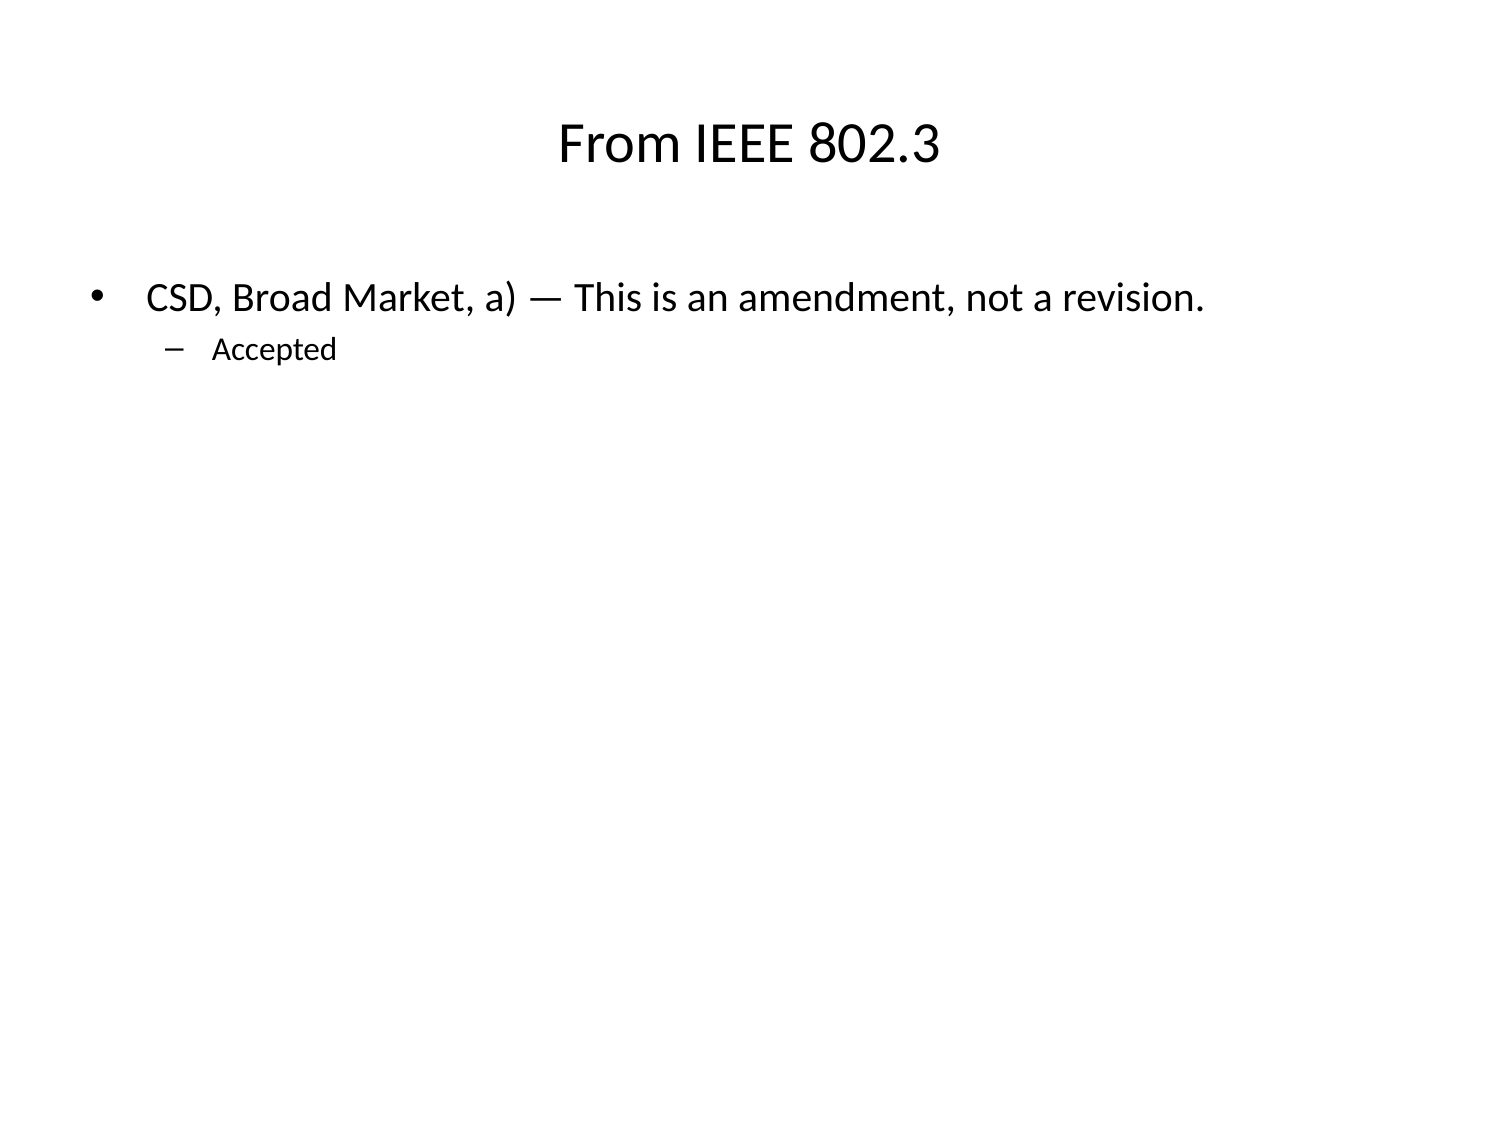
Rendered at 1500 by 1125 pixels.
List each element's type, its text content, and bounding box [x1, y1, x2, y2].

list CSD, Broad Market, a) — This is an amendment, not a revision. Accepted [75, 262, 1425, 1005]
title From IEEE 802.3 [75, 45, 1425, 233]
